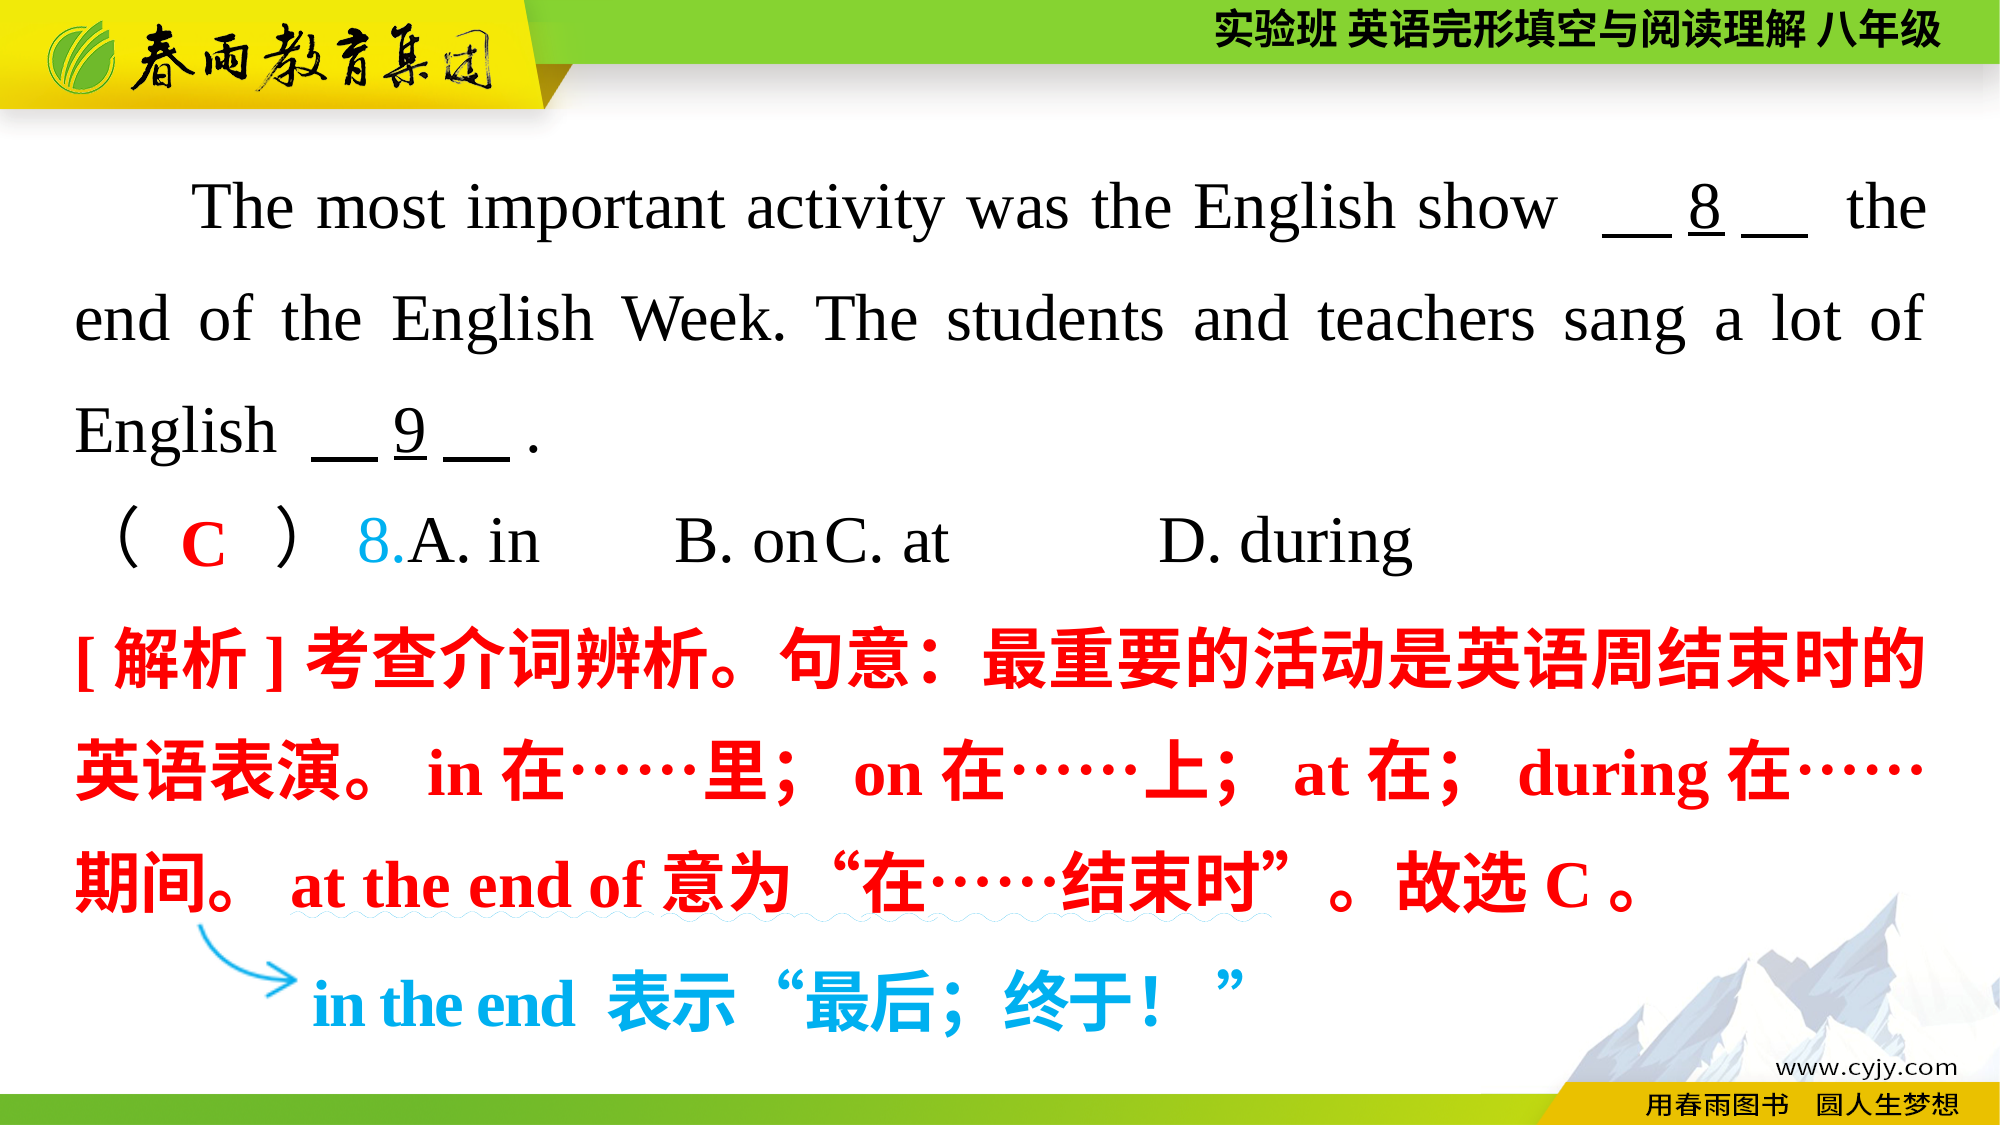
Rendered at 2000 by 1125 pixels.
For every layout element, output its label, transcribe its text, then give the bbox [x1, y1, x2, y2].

text_box in the end 表示“最后；终于！ ” [298, 919, 1298, 1047]
text_box （ ）8.A. in B. on C. at D. during [59, 456, 1944, 577]
picture [0, 0, 2000, 1125]
list The most important activity was the English show 8 the end of the English Week. The students and teachers sang a lot of English 9 . [59, 122, 1944, 456]
text_box C [165, 460, 244, 577]
text_box [解析]考查介词辨析。句意：最重要的活动是英语周结束时的英语表演。in在……里；on在……上；at在；during在……期间。at the end of意为“在……结束时”。故选C。 [59, 577, 1944, 929]
